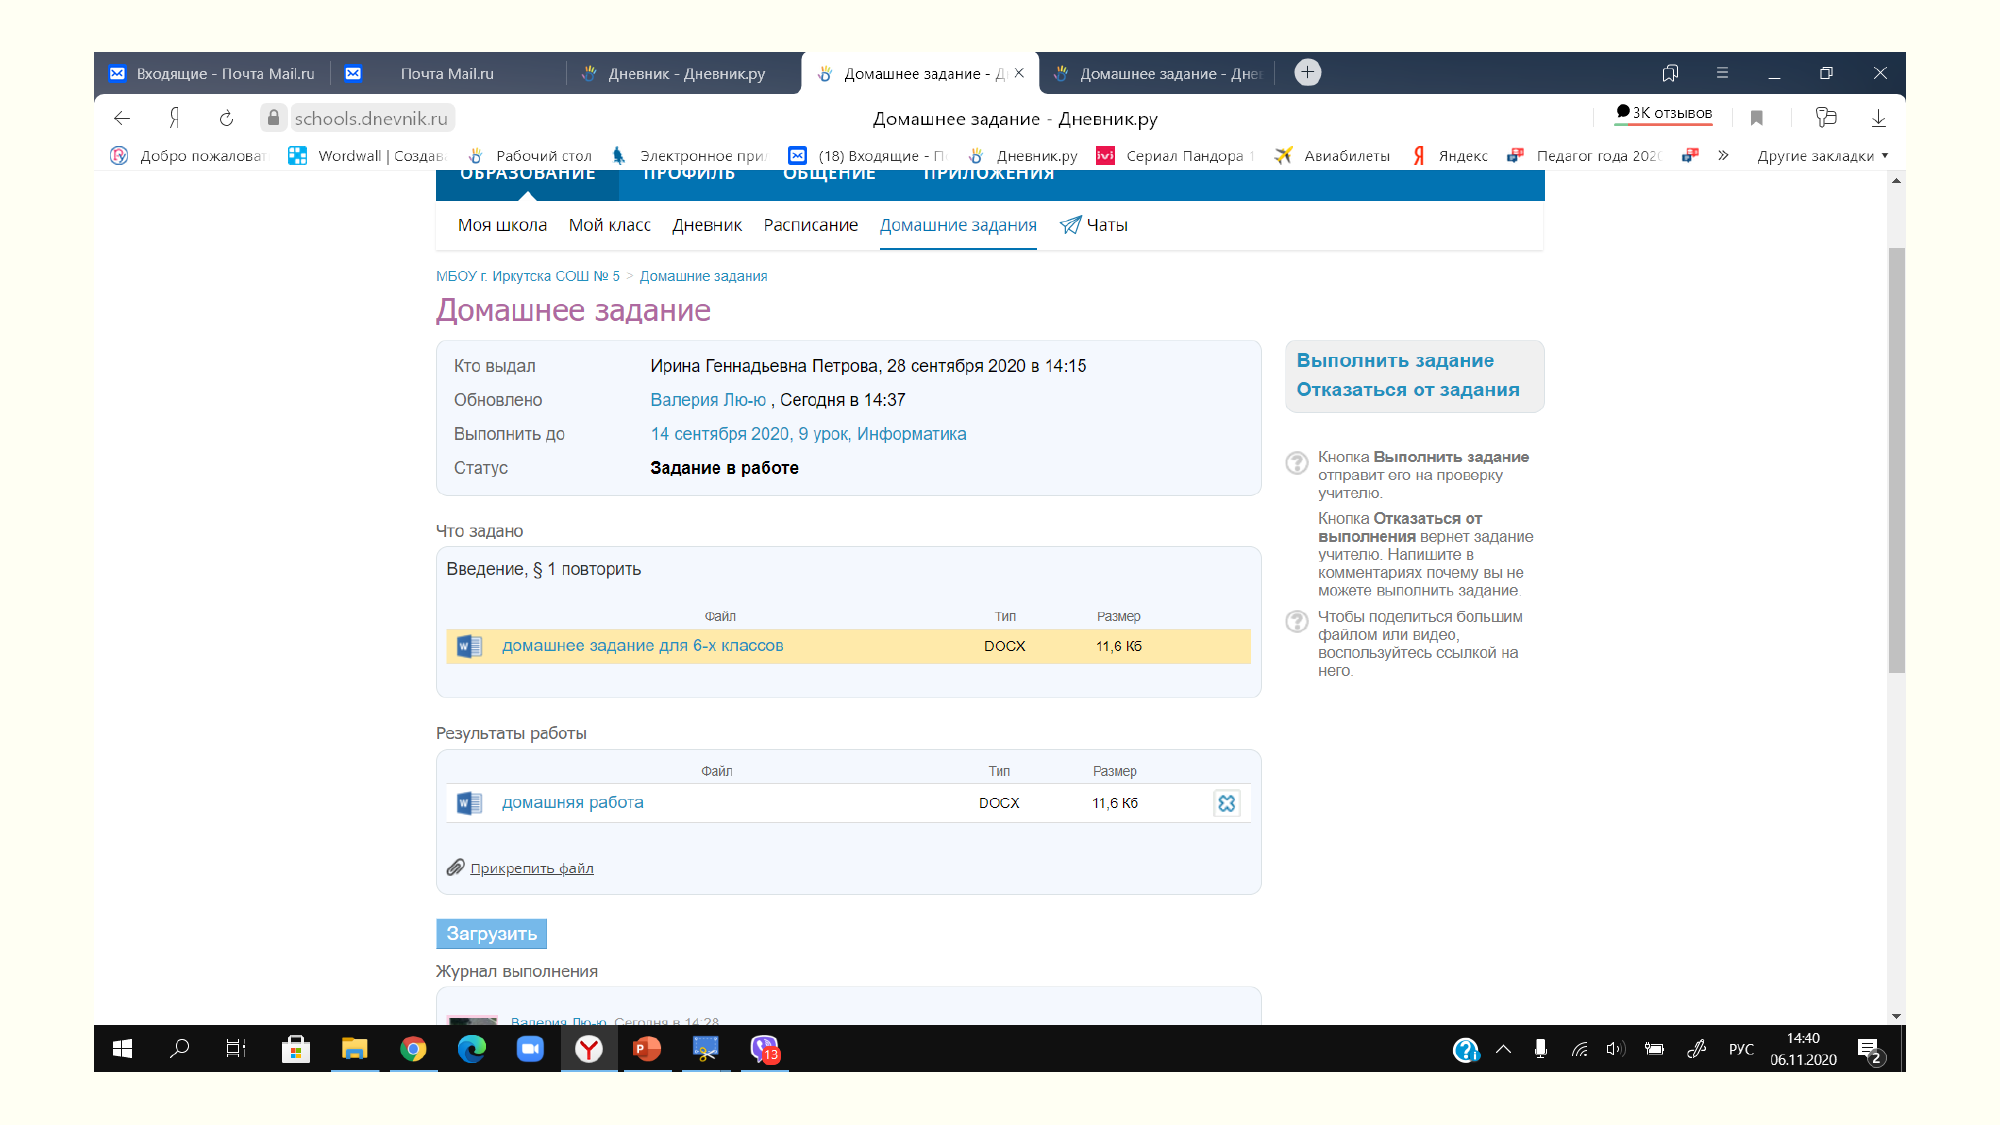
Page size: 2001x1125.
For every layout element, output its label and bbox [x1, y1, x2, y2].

picture [94, 52, 1906, 1072]
